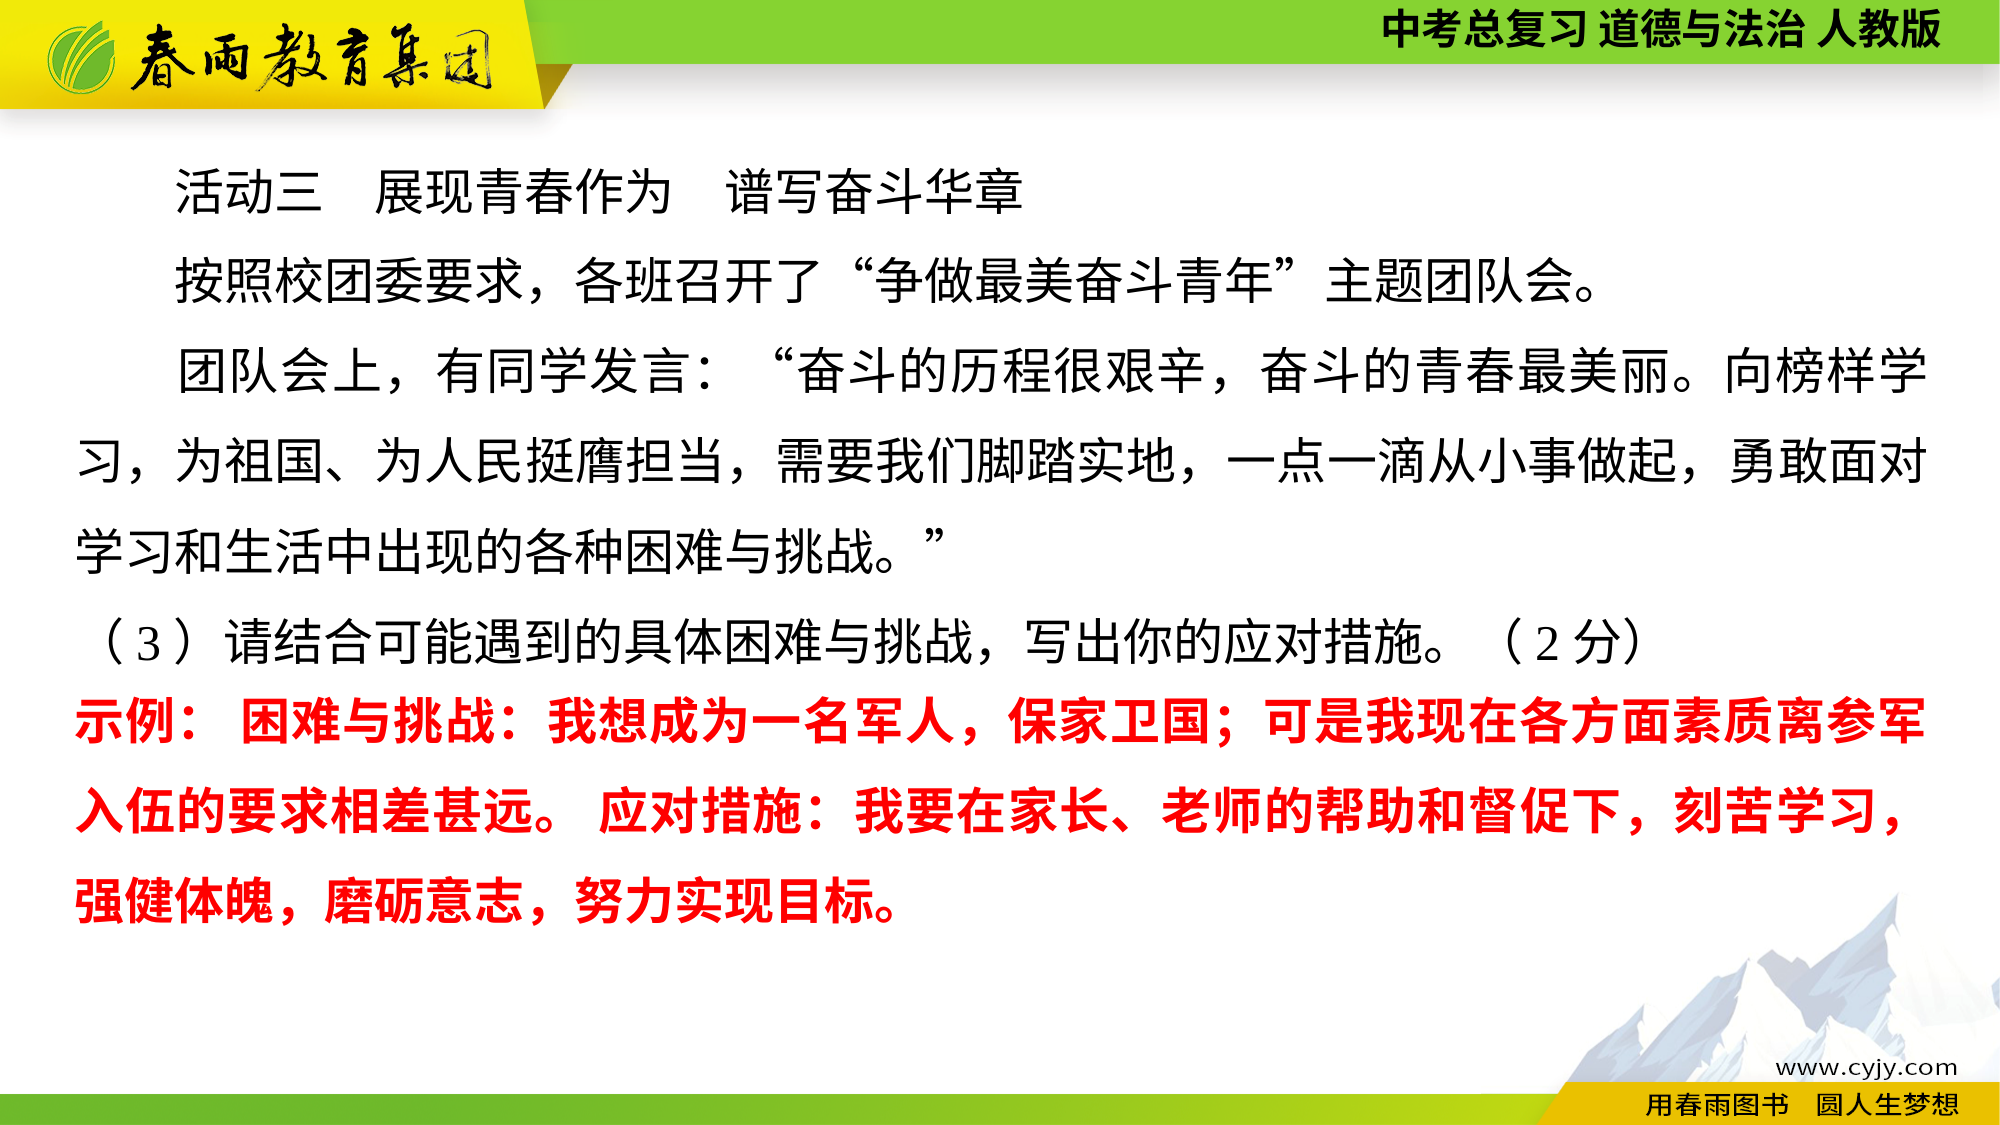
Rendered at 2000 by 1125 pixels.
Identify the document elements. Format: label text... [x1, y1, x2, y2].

list 活动三 展现青春作为 谱写奋斗华章 按照校团委要求，各班召开了“争做最美奋斗青年”主题团队会。 团队会上，有同学发言：“奋斗的历程很艰辛，奋斗的青春最美丽。向榜样学习，为祖国、为人民挺膺担当，需要我们脚踏实地，一点一滴从小事做起，勇敢面对学习和生活中出现的各种困难与挑战。” （3）请结合可能遇到的具体困难与挑战，写出你的应对措施。（2分） [59, 122, 1944, 652]
picture [0, 0, 2000, 1125]
text_box 示例： 困难与挑战：我想成为一名军人，保家卫国；可是我现在各方面素质离参军入伍的要求相差甚远。 应对措施：我要在家长、老师的帮助和督促下，刻苦学习，强健体魄，磨砺意志，努力实现目标。 [59, 652, 1944, 938]
